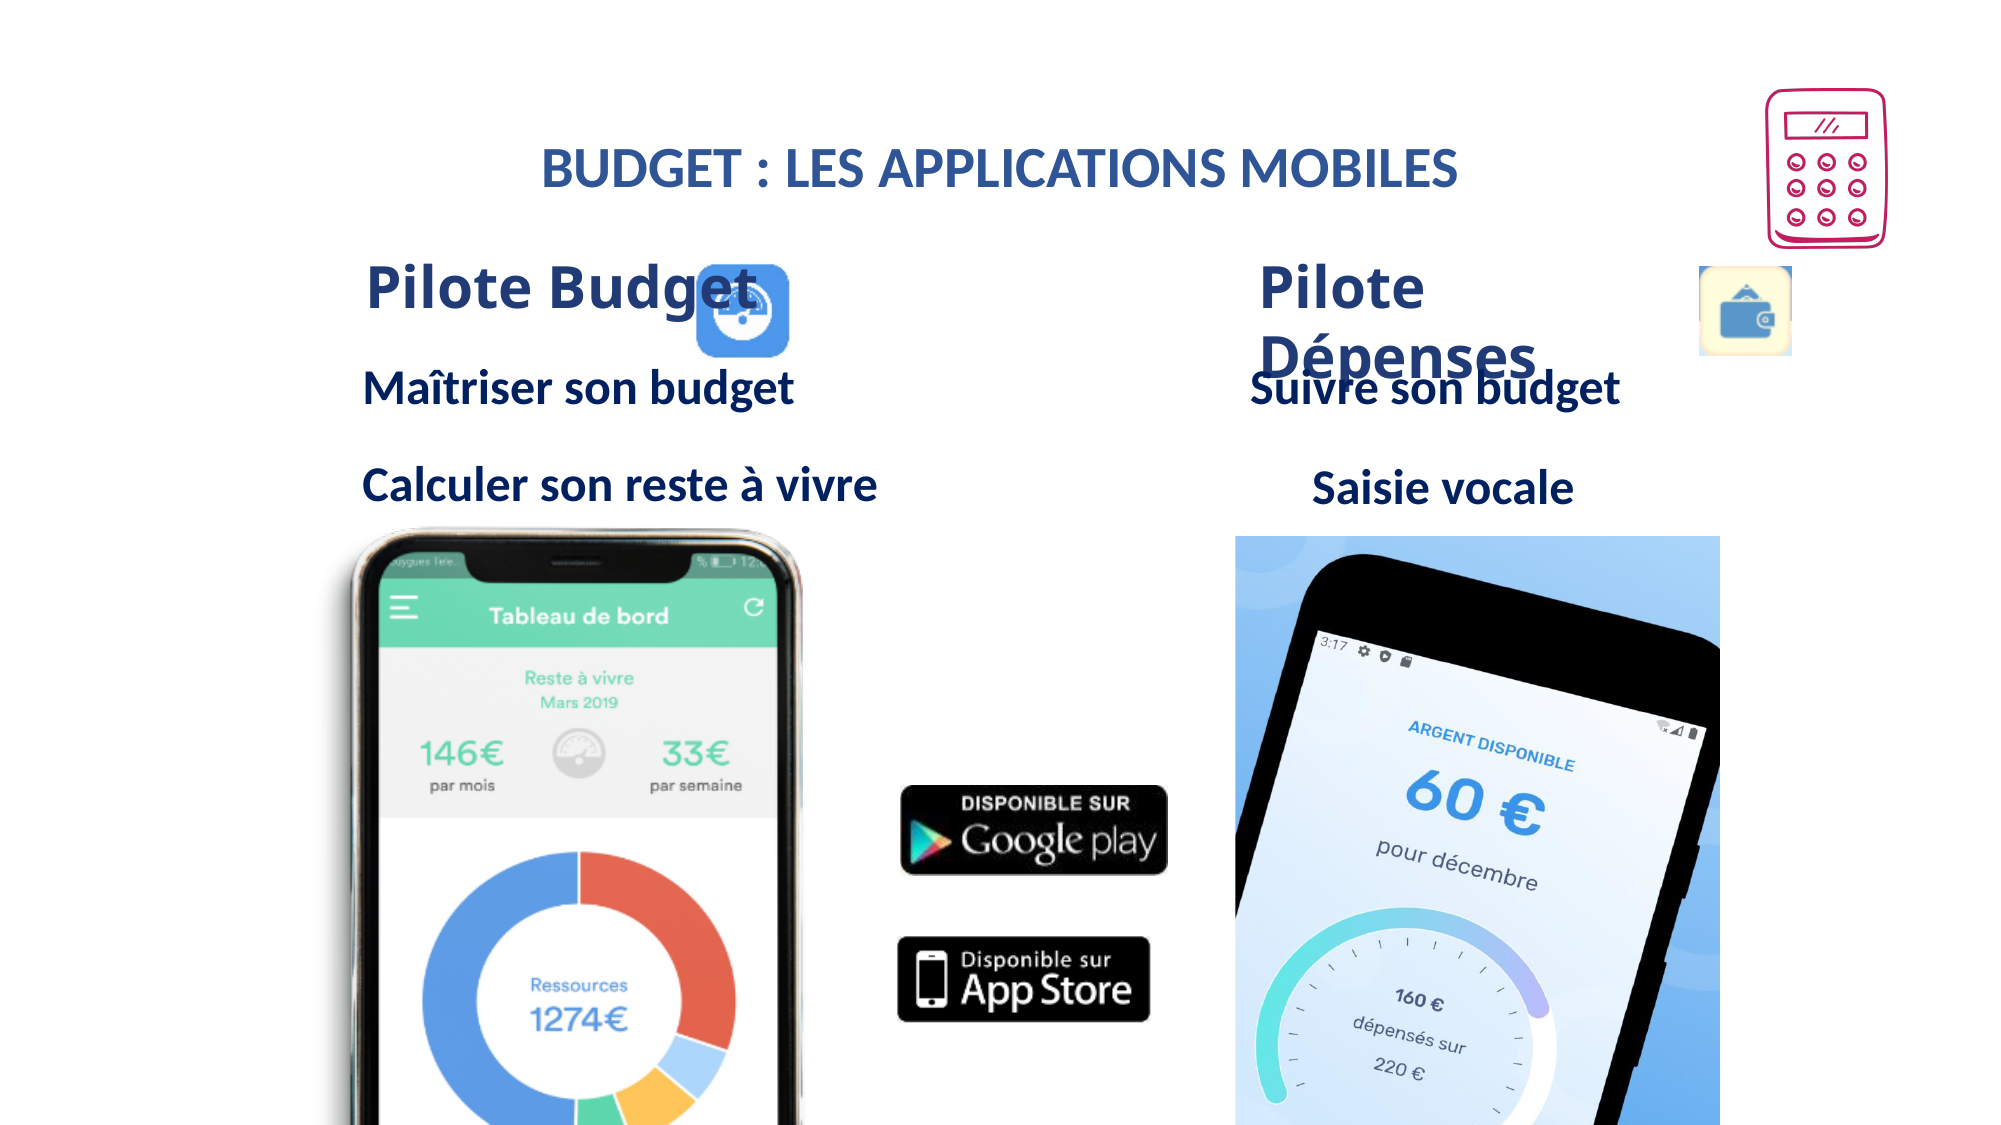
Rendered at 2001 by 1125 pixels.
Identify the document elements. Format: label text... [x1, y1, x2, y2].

title BUDGET : LES APPLICATIONS MOBILES [137, 59, 1863, 278]
picture [695, 263, 791, 361]
picture [235, 471, 1168, 1125]
text_box Pilote Dépenses [1243, 242, 1685, 347]
text_box Maîtriser son budget [347, 347, 969, 422]
text_box Saisie vocale [1297, 447, 1919, 523]
text_box Calculer son reste à vivre [347, 444, 969, 519]
picture [1235, 536, 1723, 1125]
picture [1765, 88, 1888, 249]
picture [1699, 266, 1792, 356]
text_box Pilote Budget [350, 242, 791, 327]
text_box Suivre son budget [1235, 347, 1857, 422]
